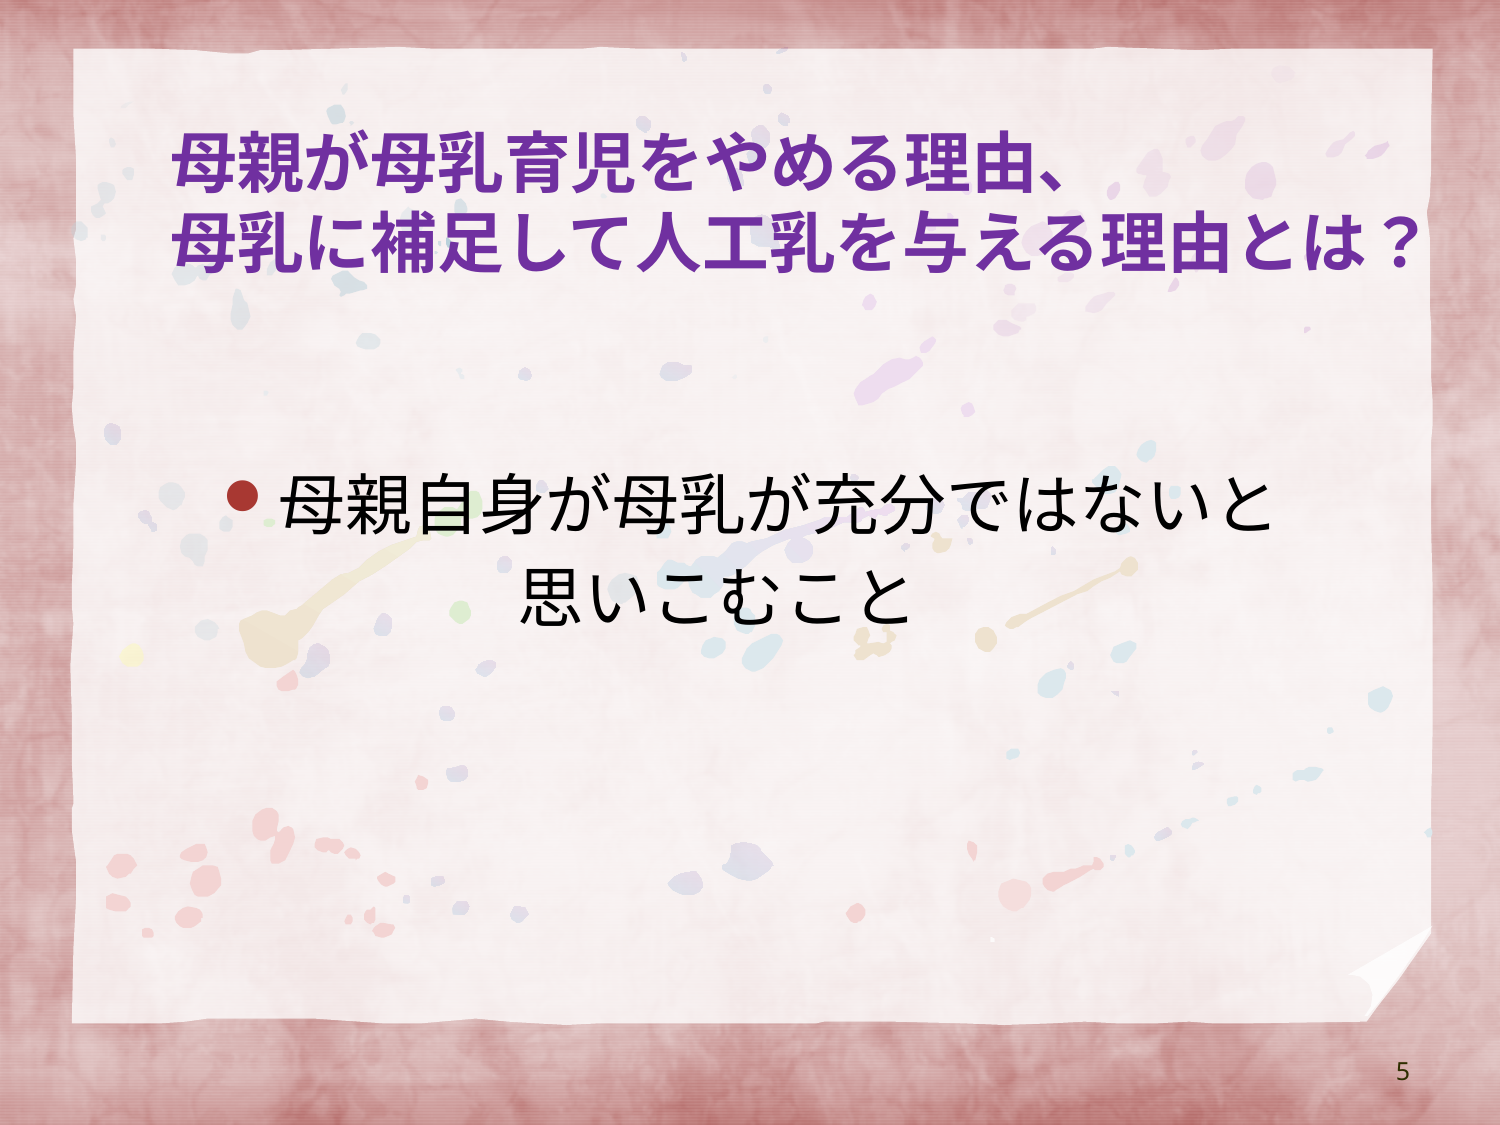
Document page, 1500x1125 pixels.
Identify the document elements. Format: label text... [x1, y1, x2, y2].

slide_number 5 [1074, 1042, 1425, 1103]
text_box 母親が母乳育児をやめる理由、 母乳に補足して人工乳を与える理由とは？ [155, 113, 1450, 289]
list 母親自身が母乳が充分ではないと 思いこむこと [147, 361, 1356, 836]
